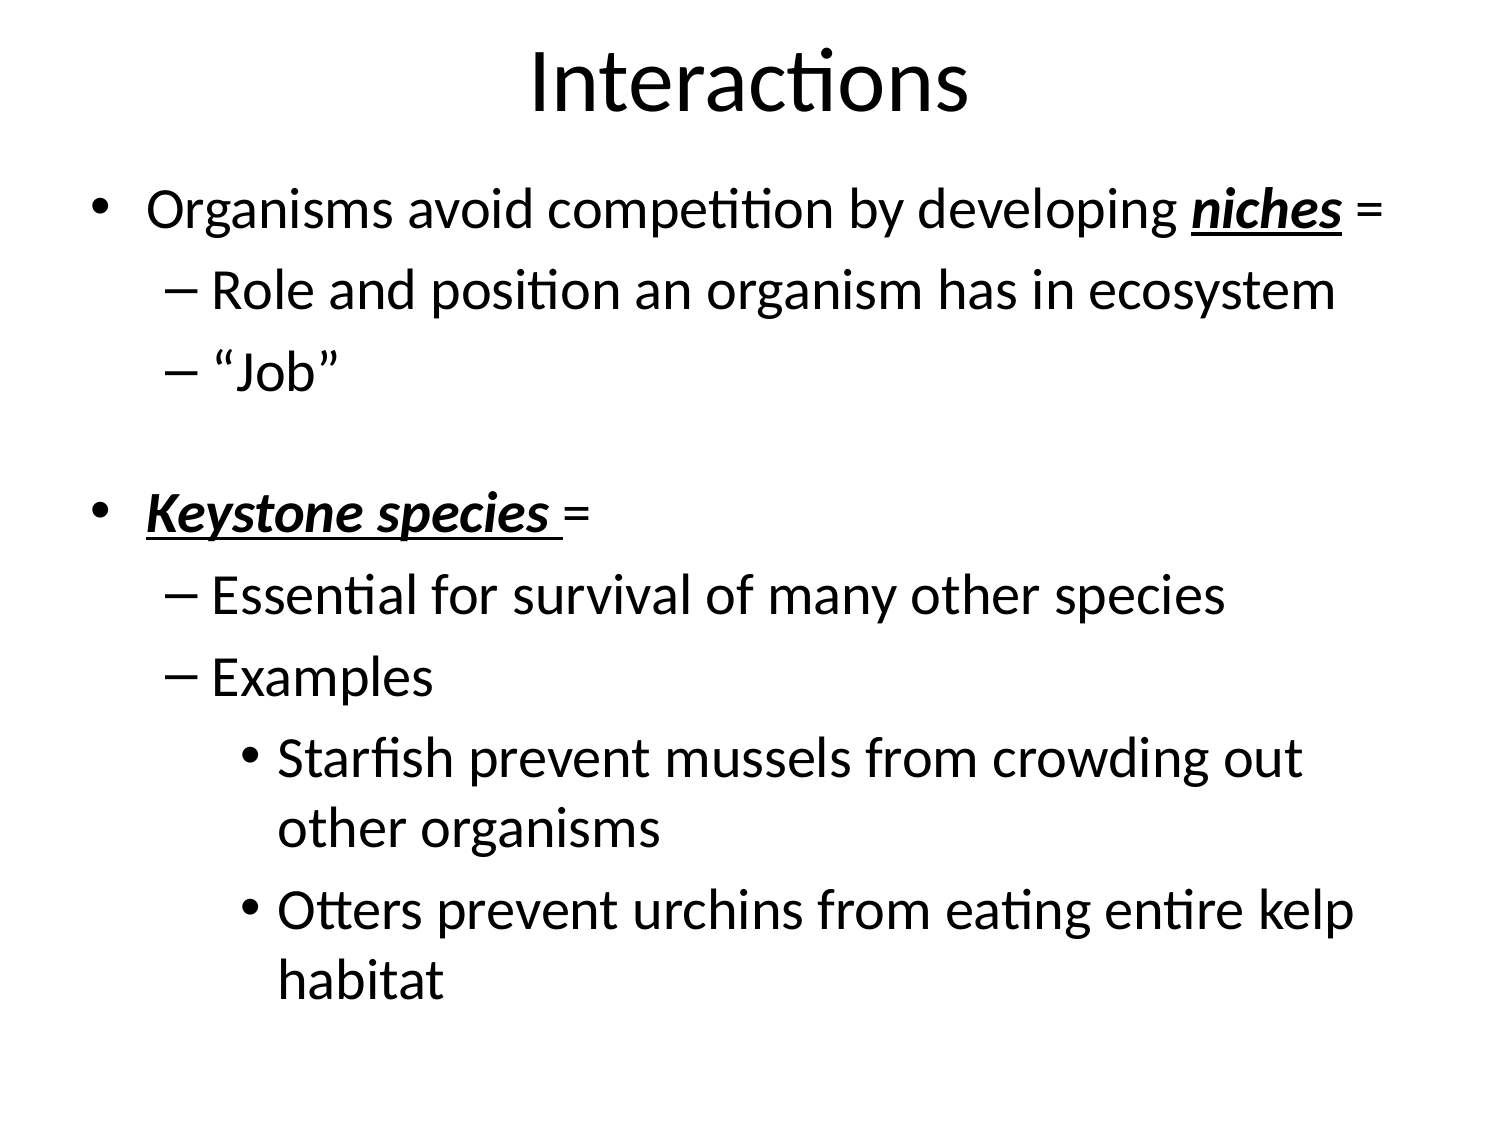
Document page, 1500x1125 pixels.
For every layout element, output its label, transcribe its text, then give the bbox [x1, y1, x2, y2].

title Interactions [75, 12, 1425, 138]
list Organisms avoid competition by developing niches = Role and position an organism has in ecosystem “Job” Keystone species = Essential for survival of many other species Examples Starfish prevent mussels from crowding out other organisms Otters prevent urchins from eating entire kelp habitat [75, 162, 1425, 1005]
